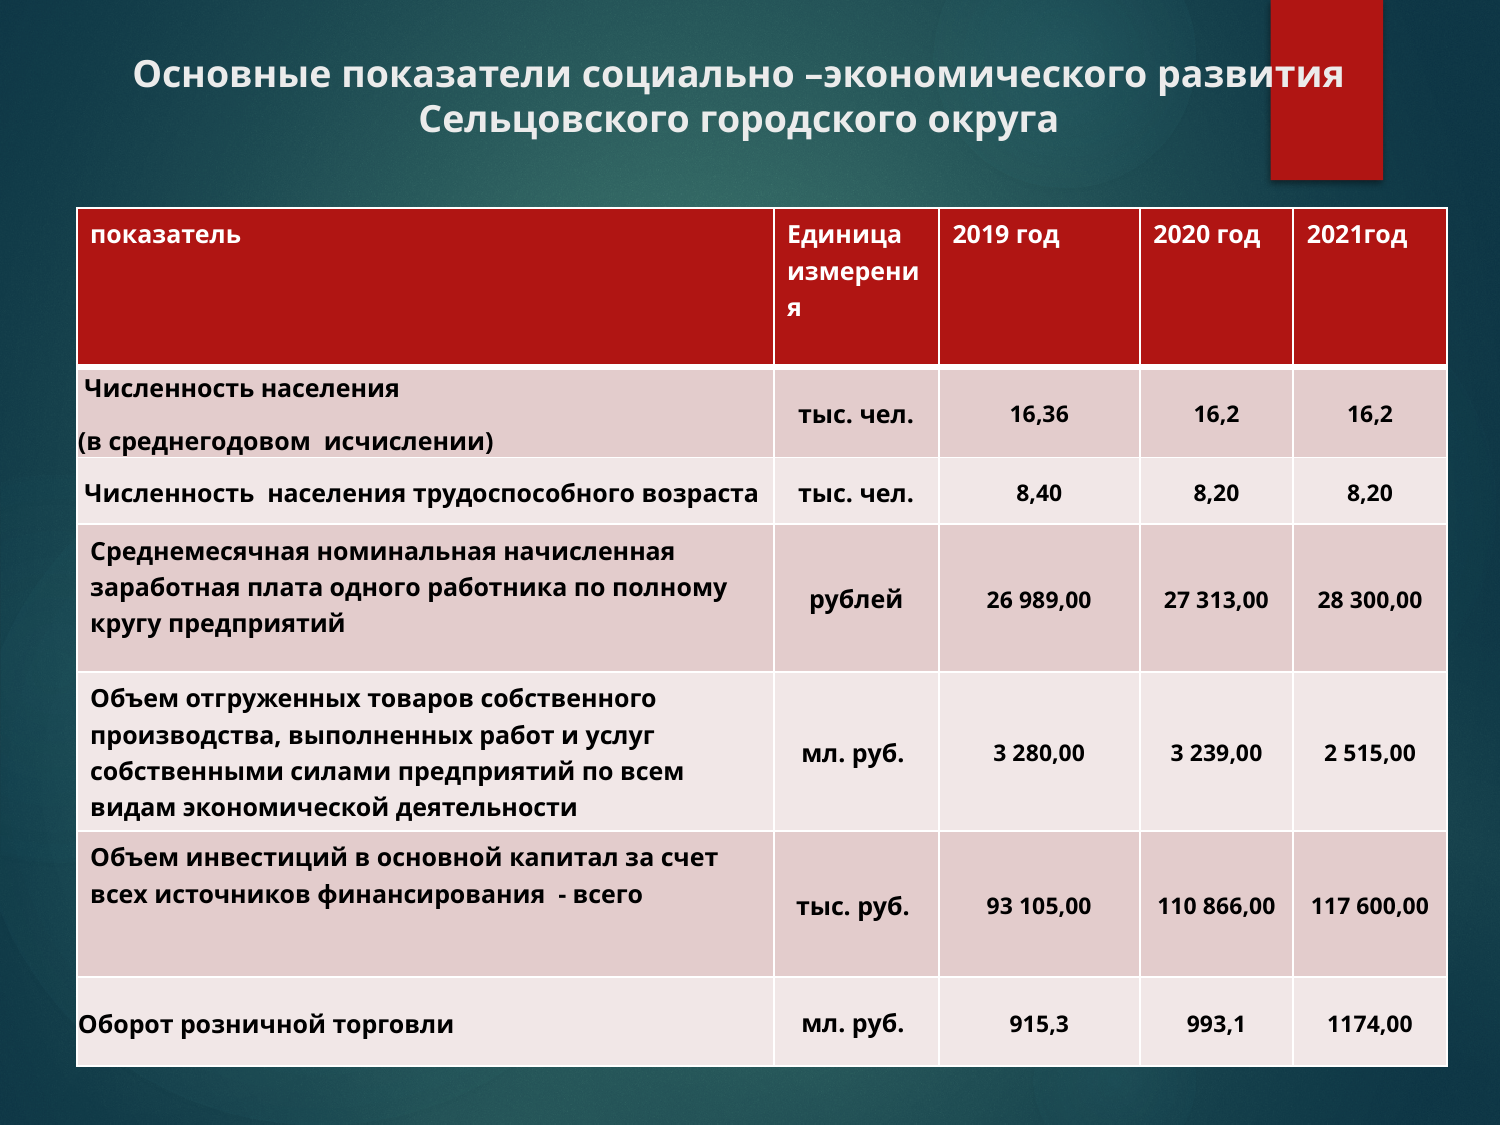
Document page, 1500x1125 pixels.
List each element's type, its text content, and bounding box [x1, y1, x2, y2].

table_cell 110 866,00 [1141, 832, 1292, 976]
title Основные показатели социально –экономического развития Сельцовского городского округа [64, 42, 1414, 149]
table_cell 3 239,00 [1141, 673, 1292, 830]
table_cell 16,36 [940, 370, 1139, 457]
table_cell 8,20 [1294, 458, 1446, 523]
table_cell 915,3 [940, 978, 1139, 1065]
table_cell тыс. чел. [775, 370, 938, 457]
table_cell 1174,00 [1294, 978, 1446, 1065]
table_header 2020 год [1141, 209, 1292, 364]
table_cell 2 515,00 [1294, 673, 1446, 830]
table_cell 27 313,00 [1141, 525, 1292, 671]
table_cell 3 280,00 [940, 673, 1139, 830]
table_cell Объем отгруженных товаров собственного производства, выполненных работ и услуг собственными силами предприятий по всем видам экономической деятельности [78, 673, 773, 830]
table_cell мл. руб. [775, 673, 938, 830]
table_cell 28 300,00 [1294, 525, 1446, 671]
table_cell 26 989,00 [940, 525, 1139, 671]
table_cell 16,2 [1294, 370, 1446, 457]
table_header показатель [78, 209, 773, 364]
table_cell Среднемесячная номинальная начисленная заработная плата одного работника по полному кругу предприятий [78, 525, 773, 671]
table_cell Численность населения (в среднегодовом исчислении) [78, 370, 773, 457]
table_cell 117 600,00 [1294, 832, 1446, 976]
table_cell Объем инвестиций в основной капитал за счет всех источников финансирования - всего [78, 832, 773, 976]
table_cell 8,20 [1141, 458, 1292, 523]
table_cell мл. руб. [775, 978, 938, 1065]
table_cell 93 105,00 [940, 832, 1139, 976]
table_cell 16,2 [1141, 370, 1292, 457]
table_header Единица измерения [775, 209, 938, 364]
table_cell тыс. чел. [775, 458, 938, 523]
table_header 2019 год [940, 209, 1139, 364]
table_header 2021год [1294, 209, 1446, 364]
table_cell тыс. руб. [775, 832, 938, 976]
table_cell Оборот розничной торговли [78, 978, 773, 1065]
table_cell Численность населения трудоспособного возраста [78, 458, 773, 523]
table_cell рублей [775, 525, 938, 671]
table_cell 8,40 [940, 458, 1139, 523]
table_cell 993,1 [1141, 978, 1292, 1065]
